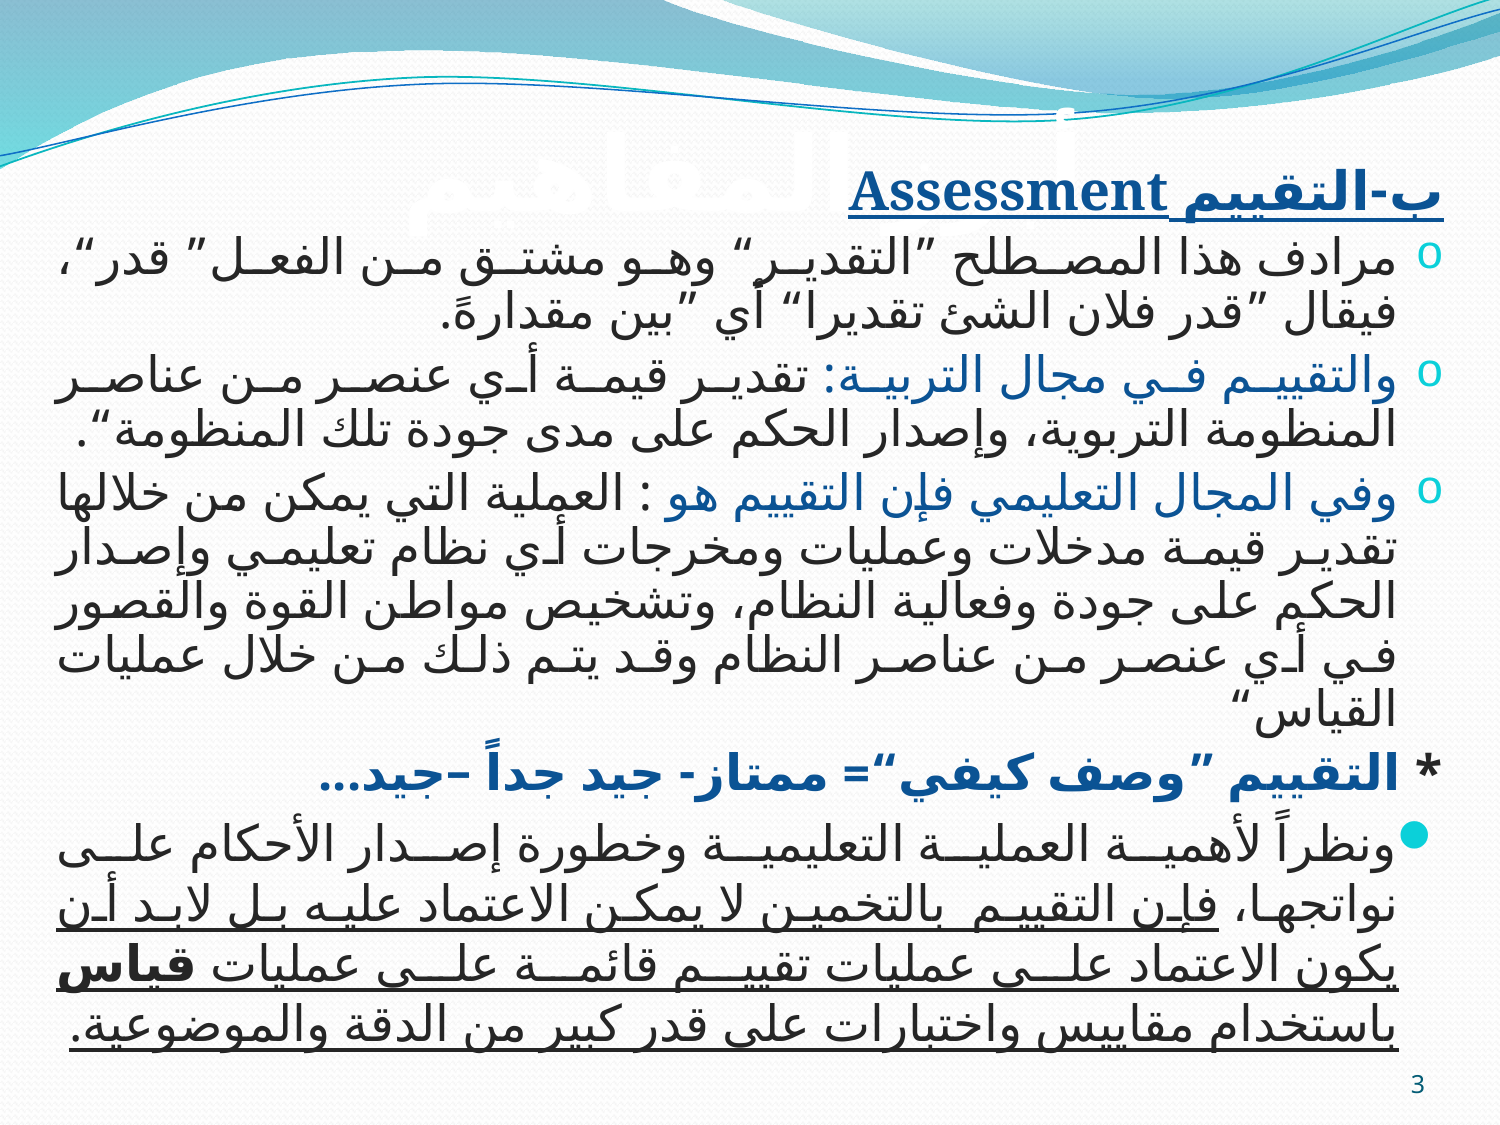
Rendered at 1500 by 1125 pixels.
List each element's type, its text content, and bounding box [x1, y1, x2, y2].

title أبرز المفاهيم [75, 45, 1412, 149]
list ب-التقييم Assessment مرادف هذا المصطلح ”التقدير“ وهو مشتق من الفعل” قدر“، فيقال ”قدر فلان الشئ تقديرا“ أي ”بين مقدارهً. والتقييم في مجال التربية: تقدير قيمة أي عنصر من عناصر المنظومة التربوية، وإصدار الحكم على مدى جودة تلك المنظومة“. وفي المجال التعليمي فإن التقييم هو : العملية التي يمكن من خلالها تقدير قيمة مدخلات وعمليات ومخرجات أي نظام تعليمي وإصدار الحكم على جودة وفعالية النظام، وتشخيص مواطن القوة والقصور في أي عنصر من عناصر النظام وقد يتم ذلك من خلال عمليات القياس“ * التقييم ”وصف كيفي“= ممتاز- جيد جداً –جيد... ونظراً لأهمية العملية التعليمية وخطورة إصدار الأحكام على نواتجها، فإن التقييم بالتخمين لا يمكن الاعتماد عليه بل لابد أن يكون الاعتماد على عمليات تقييم قائمة على عمليات قياس باستخدام مقاييس واختبارات على قدر كبير من الدقة والموضوعية. [41, 149, 1459, 1076]
slide_number 3 [1299, 1042, 1425, 1103]
